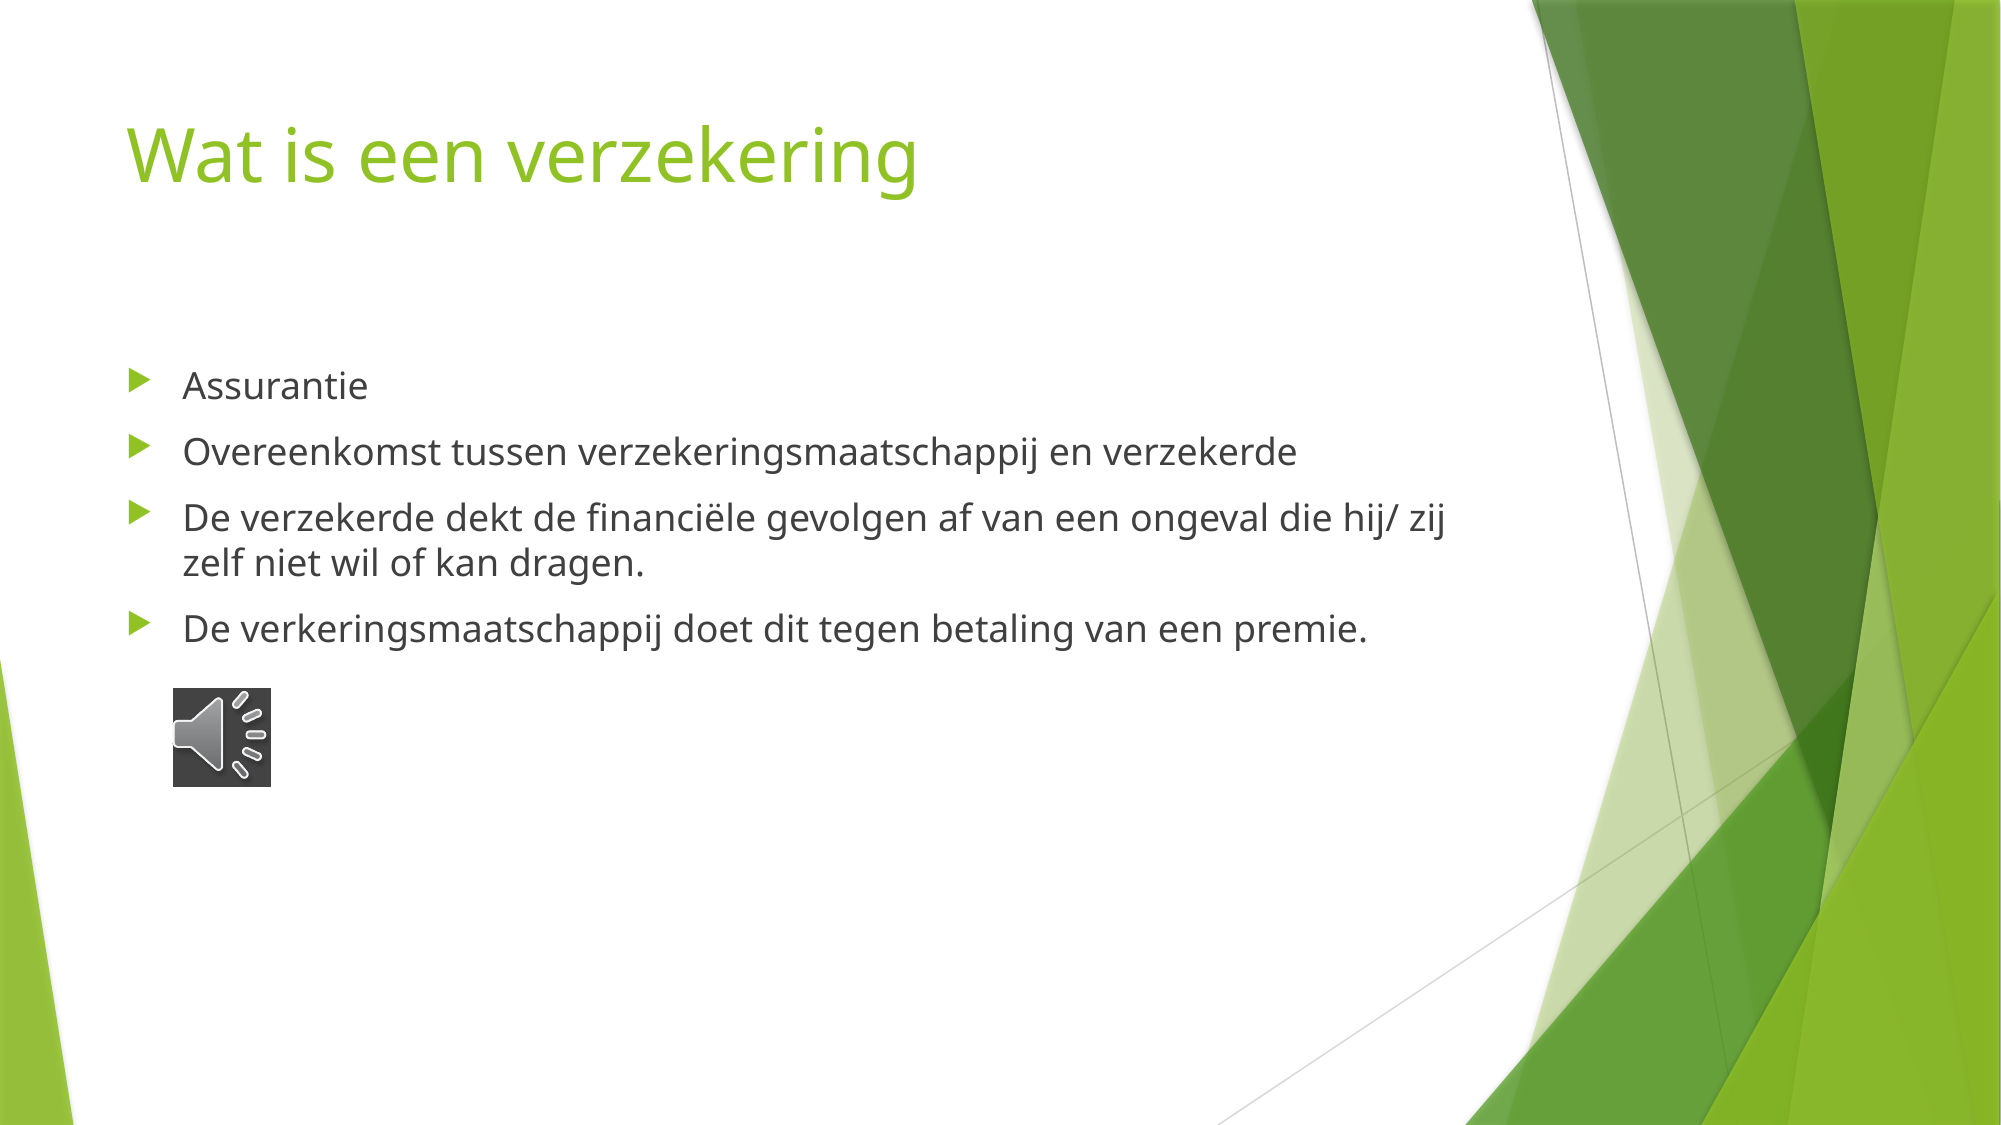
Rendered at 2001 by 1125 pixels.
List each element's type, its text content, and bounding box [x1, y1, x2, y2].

list Assurantie Overeenkomst tussen verzekeringsmaatschappij en verzekerde De verzekerde dekt de financiële gevolgen af van een ongeval die hij/ zij zelf niet wil of kan dragen. De verkeringsmaatschappij doet dit tegen betaling van een premie. [111, 354, 1522, 992]
title Wat is een verzekering [111, 99, 1522, 317]
picture [171, 686, 273, 788]
